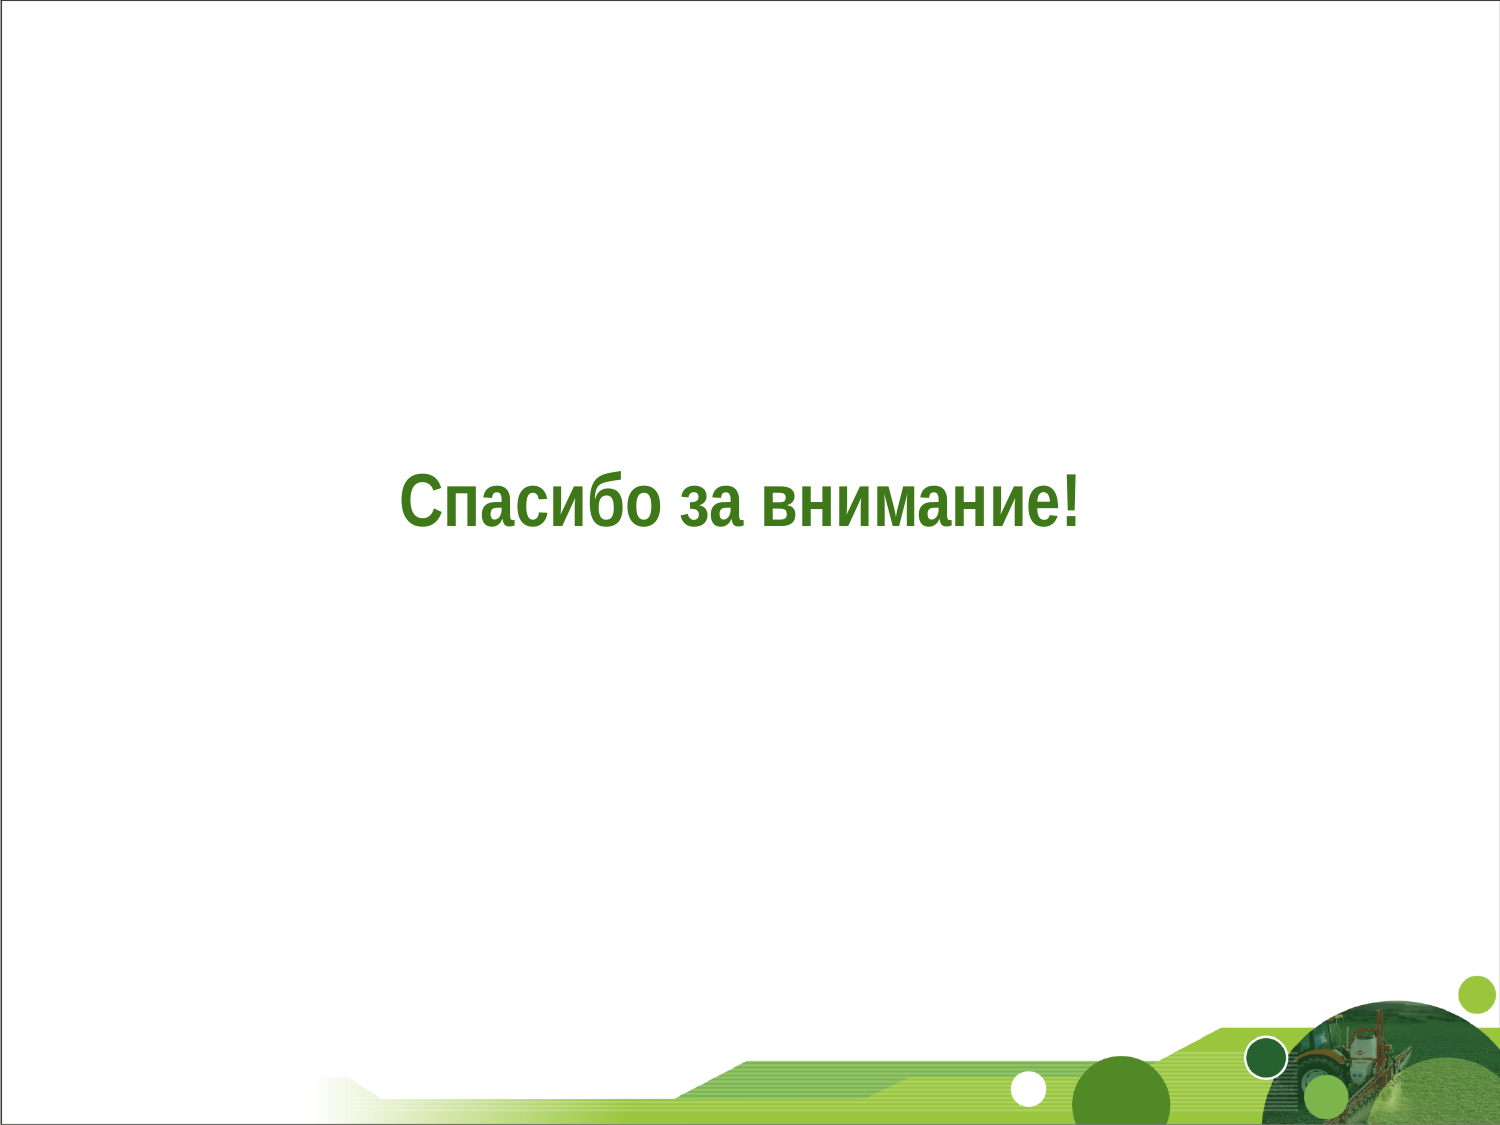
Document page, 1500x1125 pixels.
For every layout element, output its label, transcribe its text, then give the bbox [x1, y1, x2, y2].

text_box Спасибо за внимание! [324, 444, 1157, 550]
picture [0, 0, 1500, 1125]
